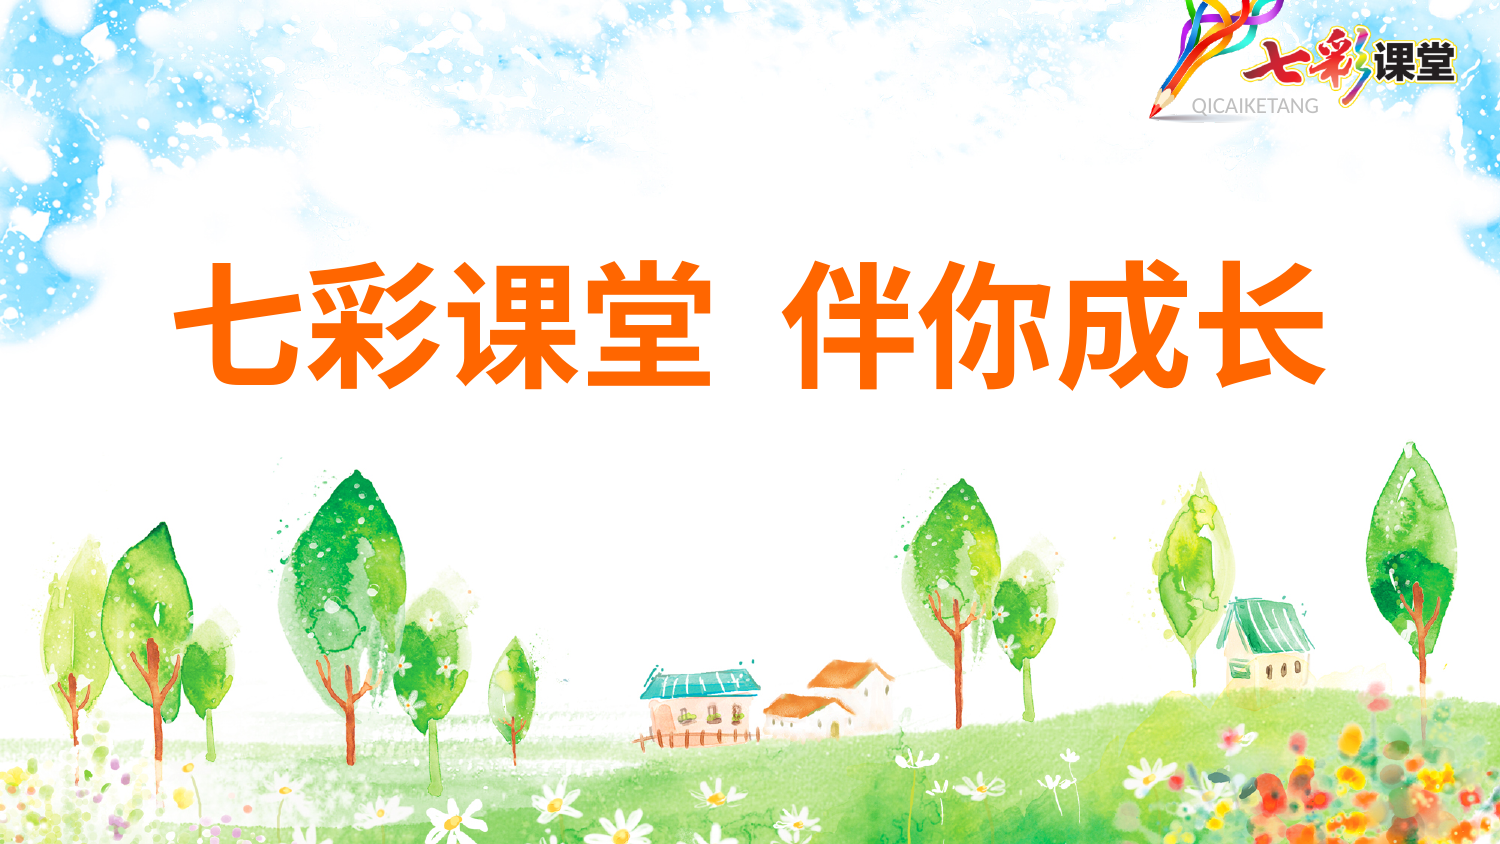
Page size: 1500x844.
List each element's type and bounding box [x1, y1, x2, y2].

text_box [0, 0, 1500, 844]
